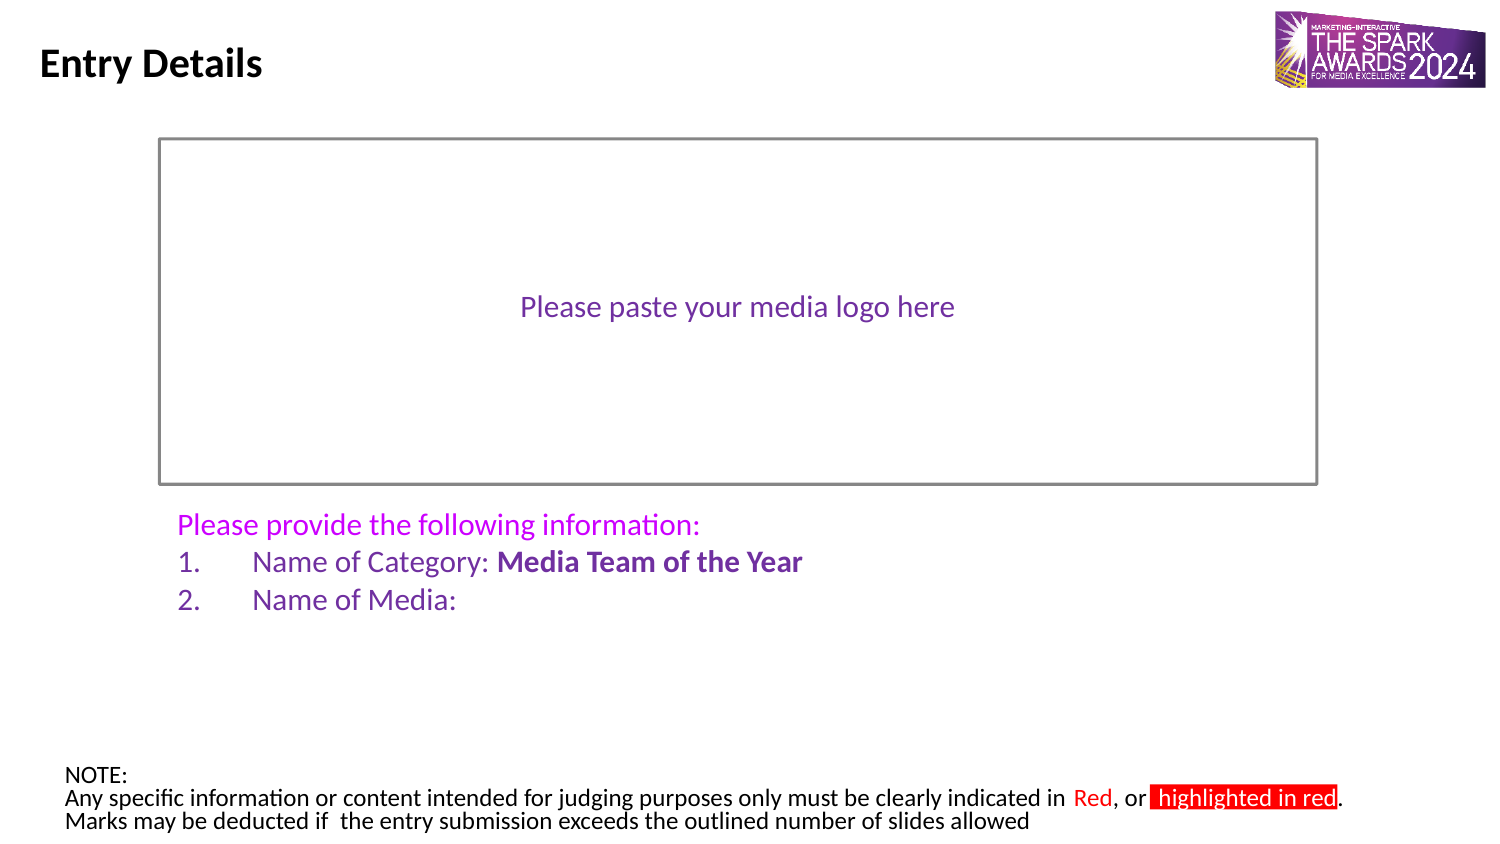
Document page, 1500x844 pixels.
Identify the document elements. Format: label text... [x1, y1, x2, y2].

text_box Please provide the following information: Name of Category: Media Team of the Year Name of Media: [162, 496, 1400, 662]
text_box NOTE: Any specific information or content intended for judging purposes only must be clearly indicated in Red, or highlighted in red. Marks may be deducted if the entry submission exceeds the outlined number of slides allowed [50, 758, 1450, 842]
text_box Please paste your media logo here [159, 138, 1317, 485]
text_box Entry Details [24, 28, 988, 95]
picture [1262, 2, 1499, 97]
